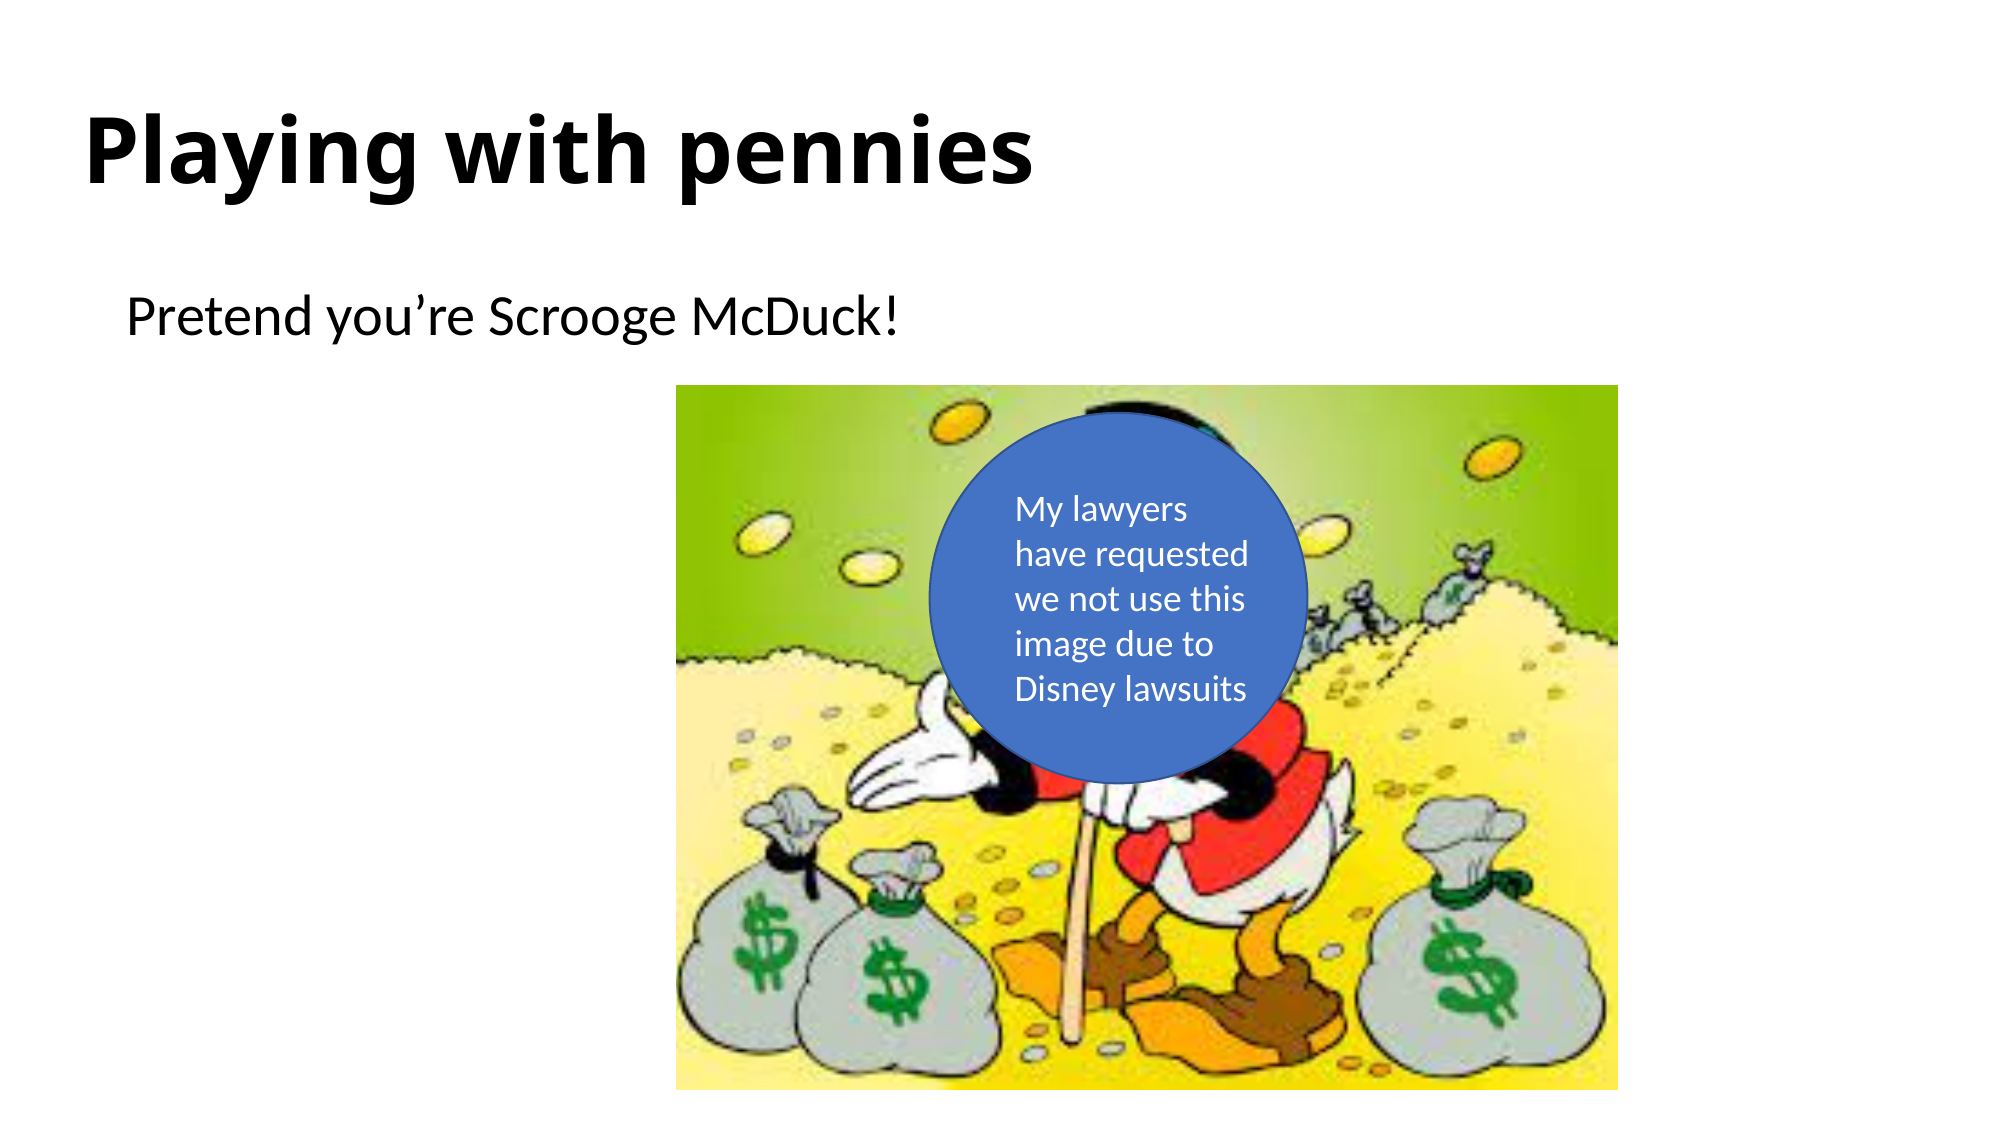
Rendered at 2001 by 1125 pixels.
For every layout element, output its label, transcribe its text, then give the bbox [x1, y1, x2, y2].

list Pretend you’re Scrooge McDuck! [111, 277, 2000, 1125]
title Playing with pennies [67, 45, 1793, 263]
picture [676, 385, 1618, 1090]
